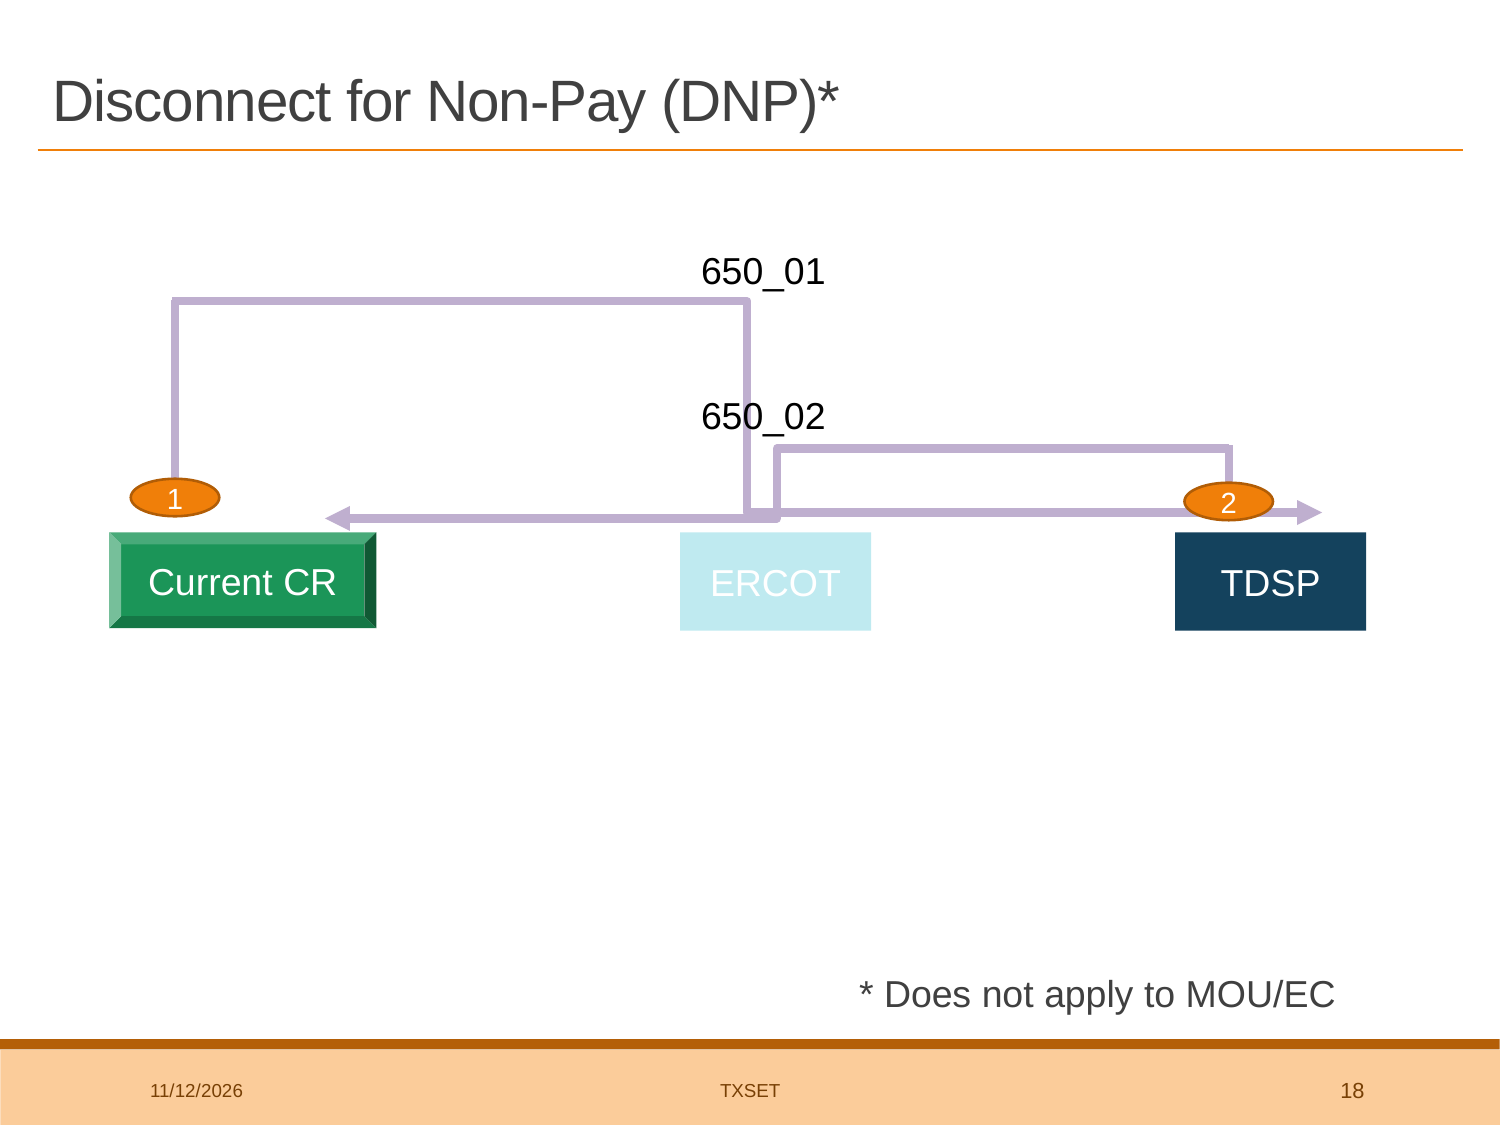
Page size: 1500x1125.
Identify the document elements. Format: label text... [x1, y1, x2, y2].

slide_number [135, 1059, 440, 1120]
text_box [324, 384, 1274, 521]
slide_number 18 [1218, 1059, 1380, 1120]
text_box ERCOT [679, 531, 872, 632]
text_box [111, 533, 374, 544]
text_box * Does not apply to MOU/EC [844, 962, 1351, 1023]
footer TxSET [453, 1059, 1047, 1120]
text_box TDSP [1174, 531, 1367, 632]
text_box Current CR [109, 532, 377, 629]
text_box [130, 238, 1323, 517]
title Disconnect for Non-Pay (DNP)* [37, 37, 1275, 141]
